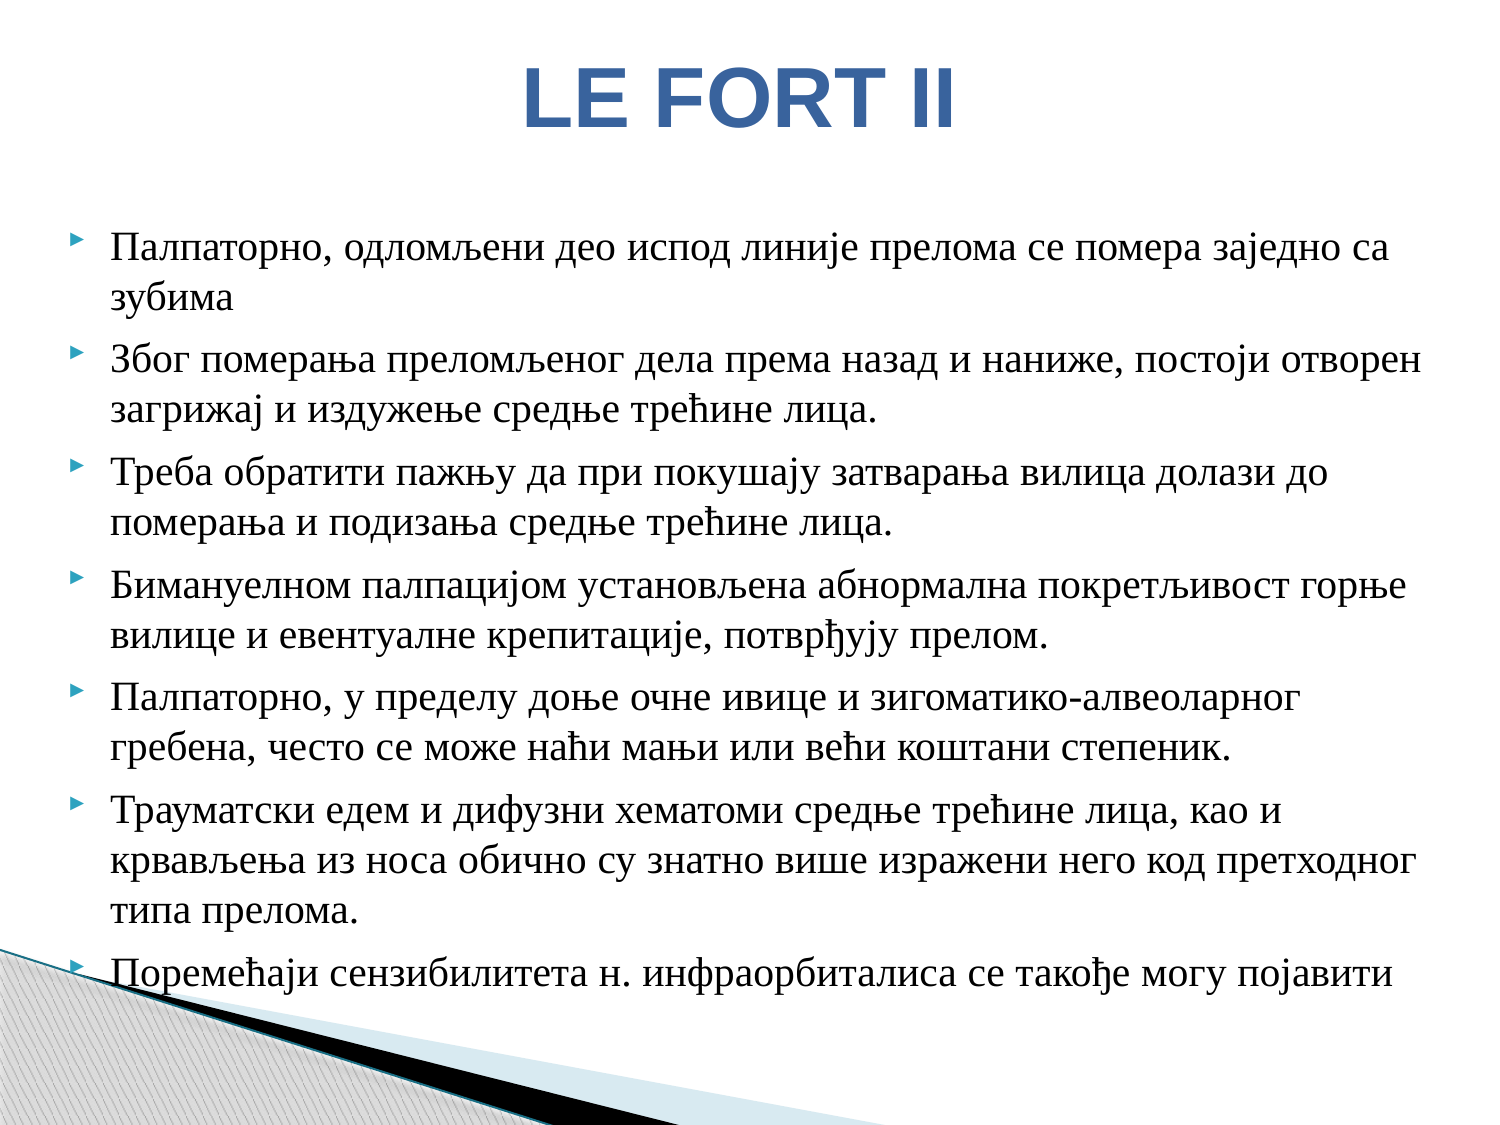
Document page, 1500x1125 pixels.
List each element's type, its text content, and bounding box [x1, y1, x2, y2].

list Палпаторно, одломљени део испод линије прелома се помера заједно са зубима Због померања преломљеног дела према назад и наниже, постоји отворен загрижај и издужење средње трећине лица. Треба обратити пажњу да при покушају затварања вилица долази до померања и подизања средње трећине лица. Бимануелном палпацијом установљена абнормална покретљивост горње вилице и евентуалне крепитације, потврђују прелом. Палпаторно, у пределу доње очне ивице и зигоматико-алвеоларног гребена, често се може наћи мањи или већи коштани степеник. Трауматски едем и дифузни хематоми средње трећине лица, као и крвављења из носа обично су знатно више изражени него код претходног типа прелома. Поремећаји сензибилитета н. инфраорбиталиса се такође могу појавити [35, 210, 1461, 1055]
title LE FORT II [64, 0, 1415, 188]
